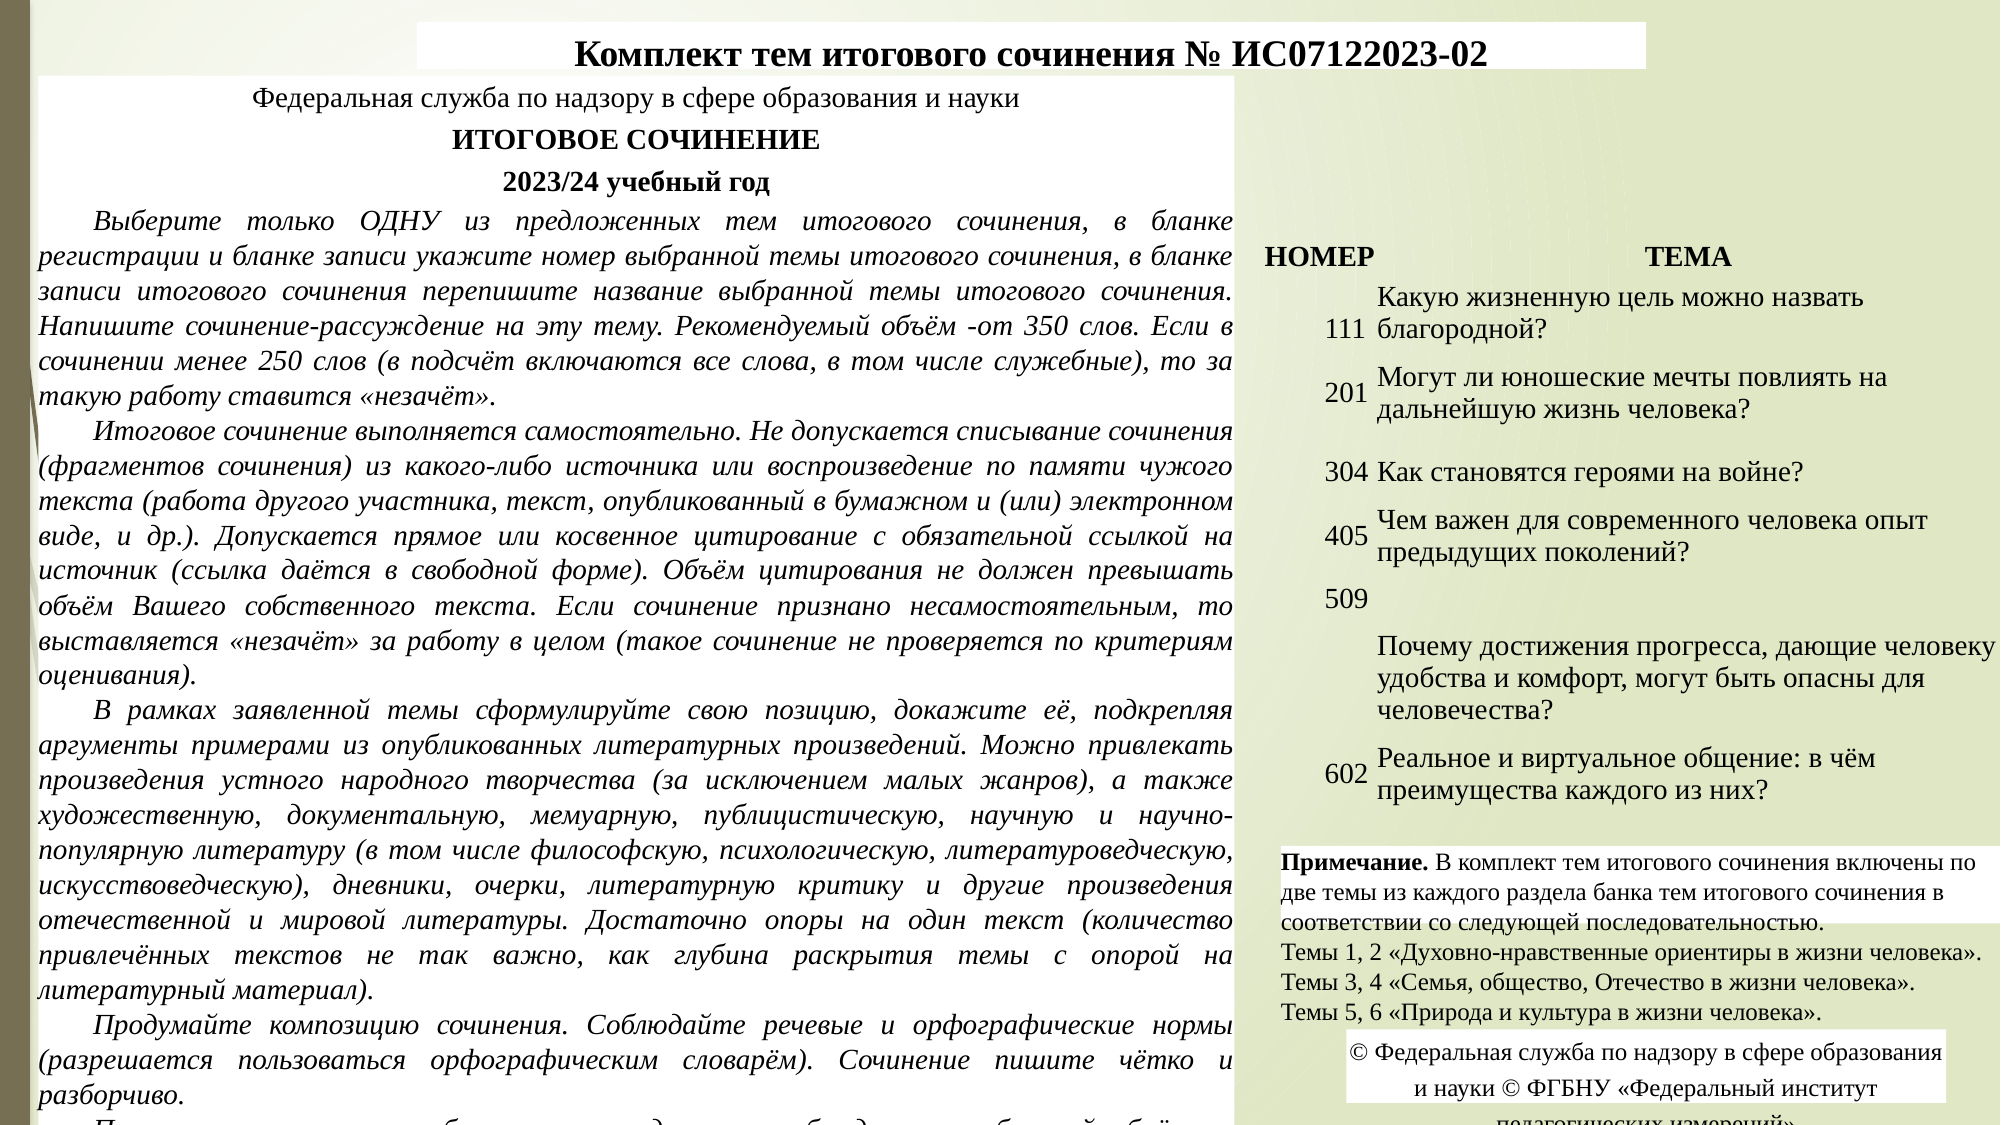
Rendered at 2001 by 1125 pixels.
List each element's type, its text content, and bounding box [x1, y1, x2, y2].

table_cell Могут ли юношеские мечты повлиять на дальнейшую жизнь человека? [1377, 345, 2000, 440]
text_box Федеральная служба по надзору в сфере образования и науки ИТОГОВОЕ СОЧИНЕНИЕ 2023/24 учебный год Выберите только ОДНУ из предложенных тем итогового сочинения, в бланке регистрации и бланке записи укажите номер выбранной темы итогового сочинения, в бланке записи итогового сочинения перепишите название выбранной темы итогового сочинения. Напишите сочинение-рассуждение на эту тему. Рекомендуемый объём -от 350 слов. Если в сочинении менее 250 слов (в подсчёт включаются все слова, в том числе служебные), то за такую работу ставится «незачёт». Итоговое сочинение выполняется самостоятельно. Не допускается списывание сочинения (фрагментов сочинения) из какого-либо источника или воспроизведение по памяти чужого текста (работа другого участника, текст, опубликованный в бумажном и (или) электронном виде, и др.). Допускается прямое или косвенное цитирование с обязательной ссылкой на источник (ссылка даётся в свободной форме). Объём цитирования не должен превышать объём Вашего собственного текста. Если сочинение признано несамостоятельным, то выставляется «незачёт» за работу в целом (такое сочинение не проверяется по критериям оценивания). В рамках заявленной темы сформулируйте свою позицию, докажите её, подкрепляя аргументы примерами из опубликованных литературных произведений. Можно привлекать произведения устного народного творчества (за исключением малых жанров), а также художественную, документальную, мемуарную, публицистическую, научную и научно-популярную литературу (в том числе философскую, психологическую, литературоведческую, искусствоведческую), дневники, очерки, литературную критику и другие произведения отечественной и мировой литературы. Достаточно опоры на один текст (количество привлечённых текстов не так важно, как глубина раскрытия темы с опорой на литературный материал). Продумайте композицию сочинения. Соблюдайте речевые и орфографические нормы (разрешается пользоваться орфографическим словарём). Сочинение пишите чётко и разборчиво. При оценке сочинения особое внимание уделяется соблюдению требований объёма и самостоятельности написания сочинения, его соответствию выбранной теме, умениям аргументировать позицию и обоснованно привлекать литературный материал. [38, 75, 1235, 1125]
table_cell 602 [1262, 726, 1377, 821]
table_cell Какую жизненную цель можно назвать благородной? [1377, 280, 2000, 345]
table_cell Как становятся героями на войне? [1377, 440, 2000, 488]
table_cell 509 [1262, 583, 1377, 726]
text_box Комплект тем итогового сочинения № ИС07122023-02 [416, 21, 1647, 69]
table_cell 405 [1262, 488, 1377, 583]
table_cell Реальное и виртуальное общение: в чём преимущества каждого из них? [1377, 726, 2000, 821]
table_cell 111 [1262, 280, 1377, 345]
table_header НОМЕР [1262, 233, 1377, 280]
table_cell 304 [1262, 440, 1377, 488]
table_cell Чем важен для современного человека опыт предыдущих поколений? [1377, 488, 2000, 583]
table_header ТЕМА [1377, 233, 2000, 280]
text_box © Федеральная служба по надзору в сфере образования и науки © ФГБНУ «Федеральный институт педагогических измерений» [1346, 1029, 1947, 1103]
table_cell Почему достижения прогресса, дающие человеку удобства и комфорт, могут быть опасны для человечества? [1377, 583, 2000, 726]
text_box Примечание. В комплект тем итогового сочинения включены по две темы из каждого раздела банка тем итогового сочинения в соответствии со следующей последовательностью. Темы 1, 2 «Духовно-нравственные ориентиры в жизни человека». Темы 3, 4 «Семья, общество, Отечество в жизни человека». Темы 5, 6 «Природа и культура в жизни человека». [1280, 845, 2000, 924]
table_cell 201 [1262, 345, 1377, 440]
